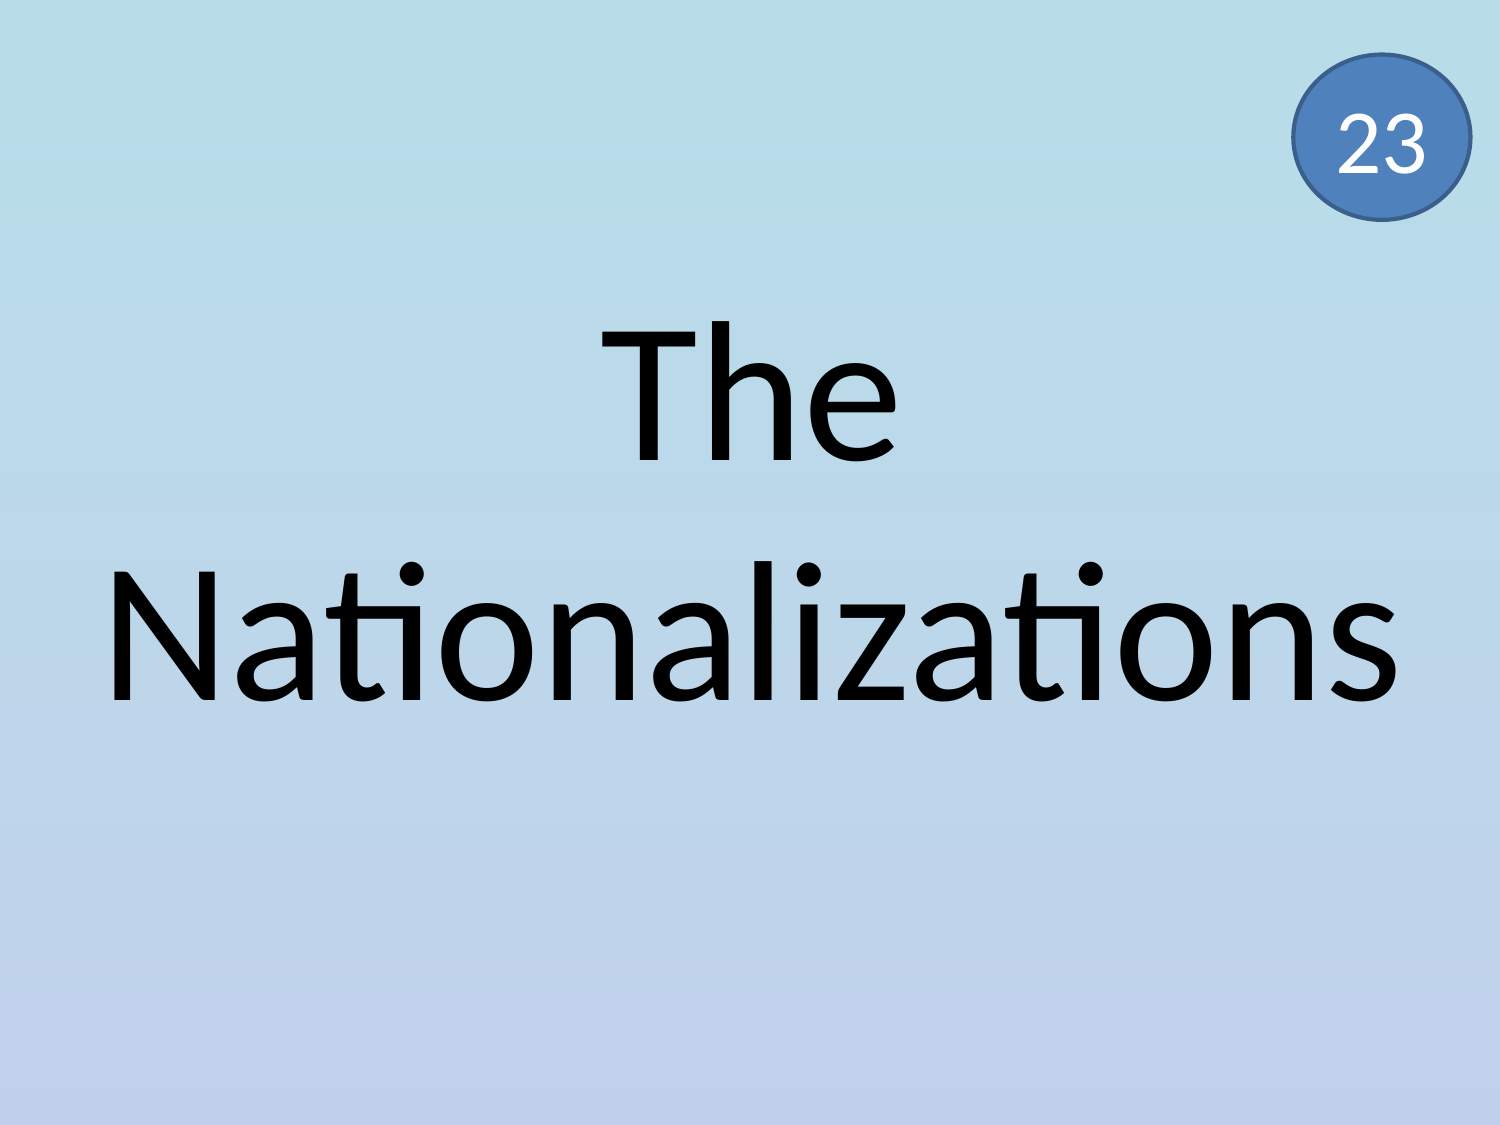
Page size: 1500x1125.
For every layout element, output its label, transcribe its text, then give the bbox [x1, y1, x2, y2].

title The Nationalizations [76, 219, 1427, 1021]
text_box 23 [1291, 52, 1473, 222]
